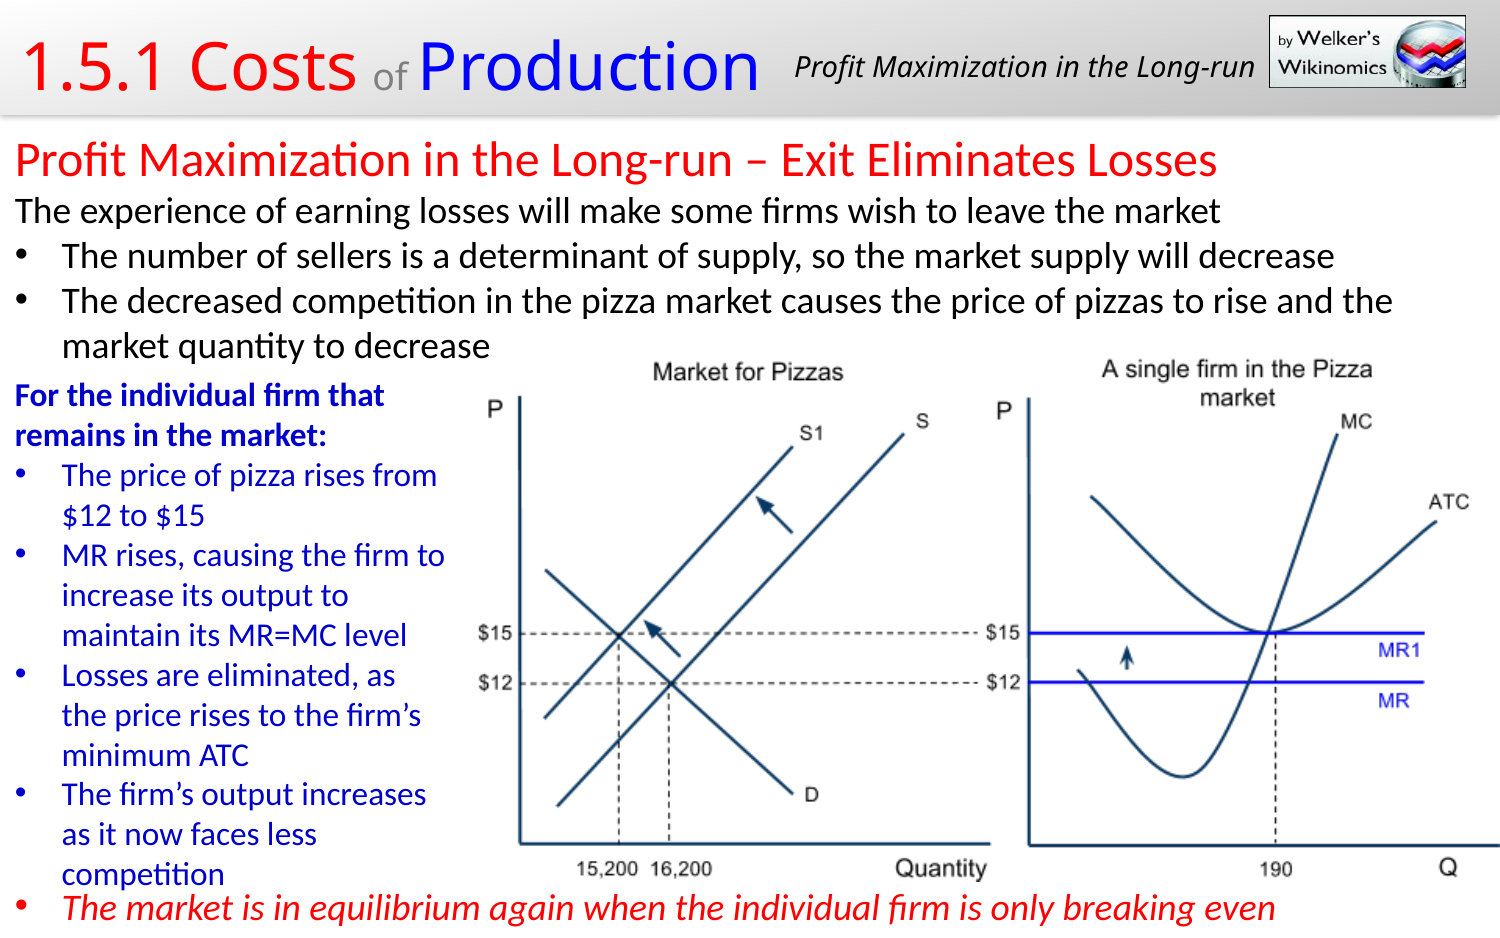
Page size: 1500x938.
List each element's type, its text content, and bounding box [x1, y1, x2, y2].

text_box Profit Maximization in the Long-run – Exit Eliminates Losses The experience of earning losses will make some firms wish to leave the market The number of sellers is a determinant of supply, so the market supply will decrease The decreased competition in the pizza market causes the price of pizzas to rise and the market quantity to decrease [0, 123, 1500, 365]
text_box For the individual firm that remains in the market: The price of pizza rises from $12 to $15 MR rises, causing the firm to increase its output to maintain its MR=MC level Losses are eliminated, as the price rises to the firm’s minimum ATC The firm’s output increases as it now faces less competition [0, 365, 454, 875]
text_box The market is in equilibrium again when the individual firm is only breaking even [0, 875, 1443, 935]
picture [459, 334, 1500, 882]
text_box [0, 0, 1500, 115]
